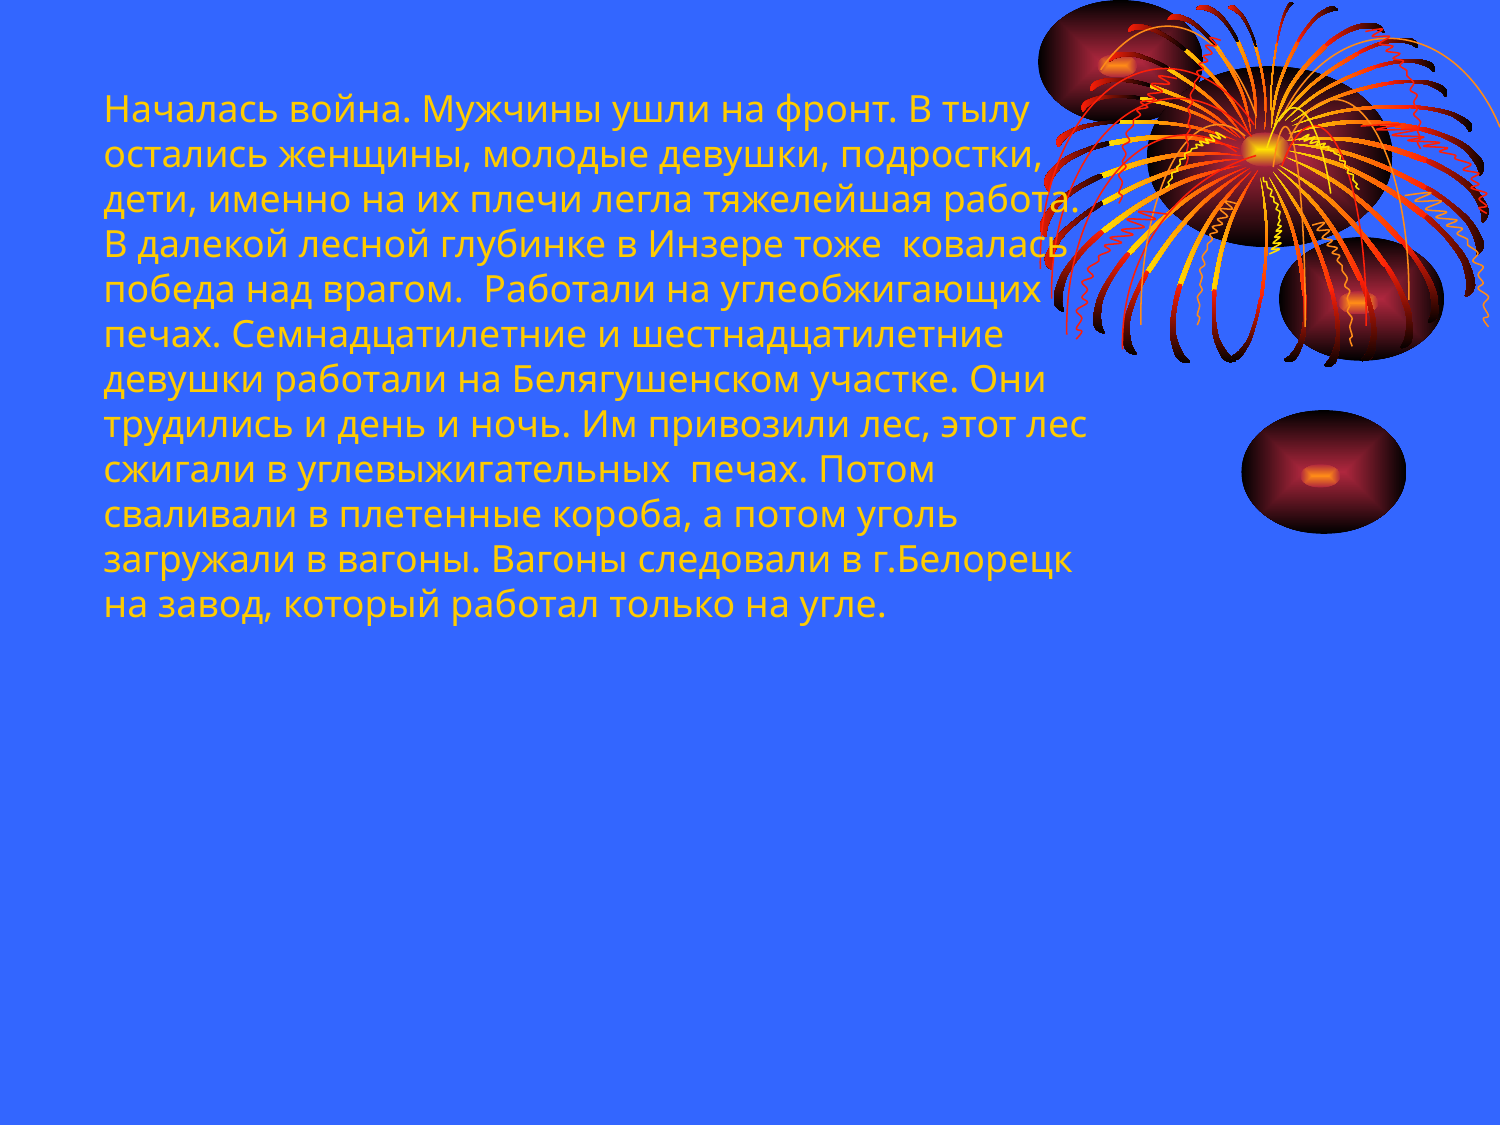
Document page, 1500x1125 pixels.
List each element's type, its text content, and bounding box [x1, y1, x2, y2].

text_box Началась война. Мужчины ушли на фронт. В тылу остались женщины, молодые девушки, подростки, дети, именно на их плечи легла тяжелейшая работа. В далекой лесной глубинке в Инзере тоже ковалась победа над врагом. Работали на углеобжигающих печах. Семнадцатилетние и шестнадцатилетние девушки работали на Белягушенском участке. Они трудились и день и ночь. Им привозили лес, этот лес сжигали в углевыжигательных печах. Потом сваливали в плетенные короба, а потом уголь загружали в вагоны. Вагоны следовали в г.Белорецк на завод, который работал только на угле. [88, 77, 1125, 633]
